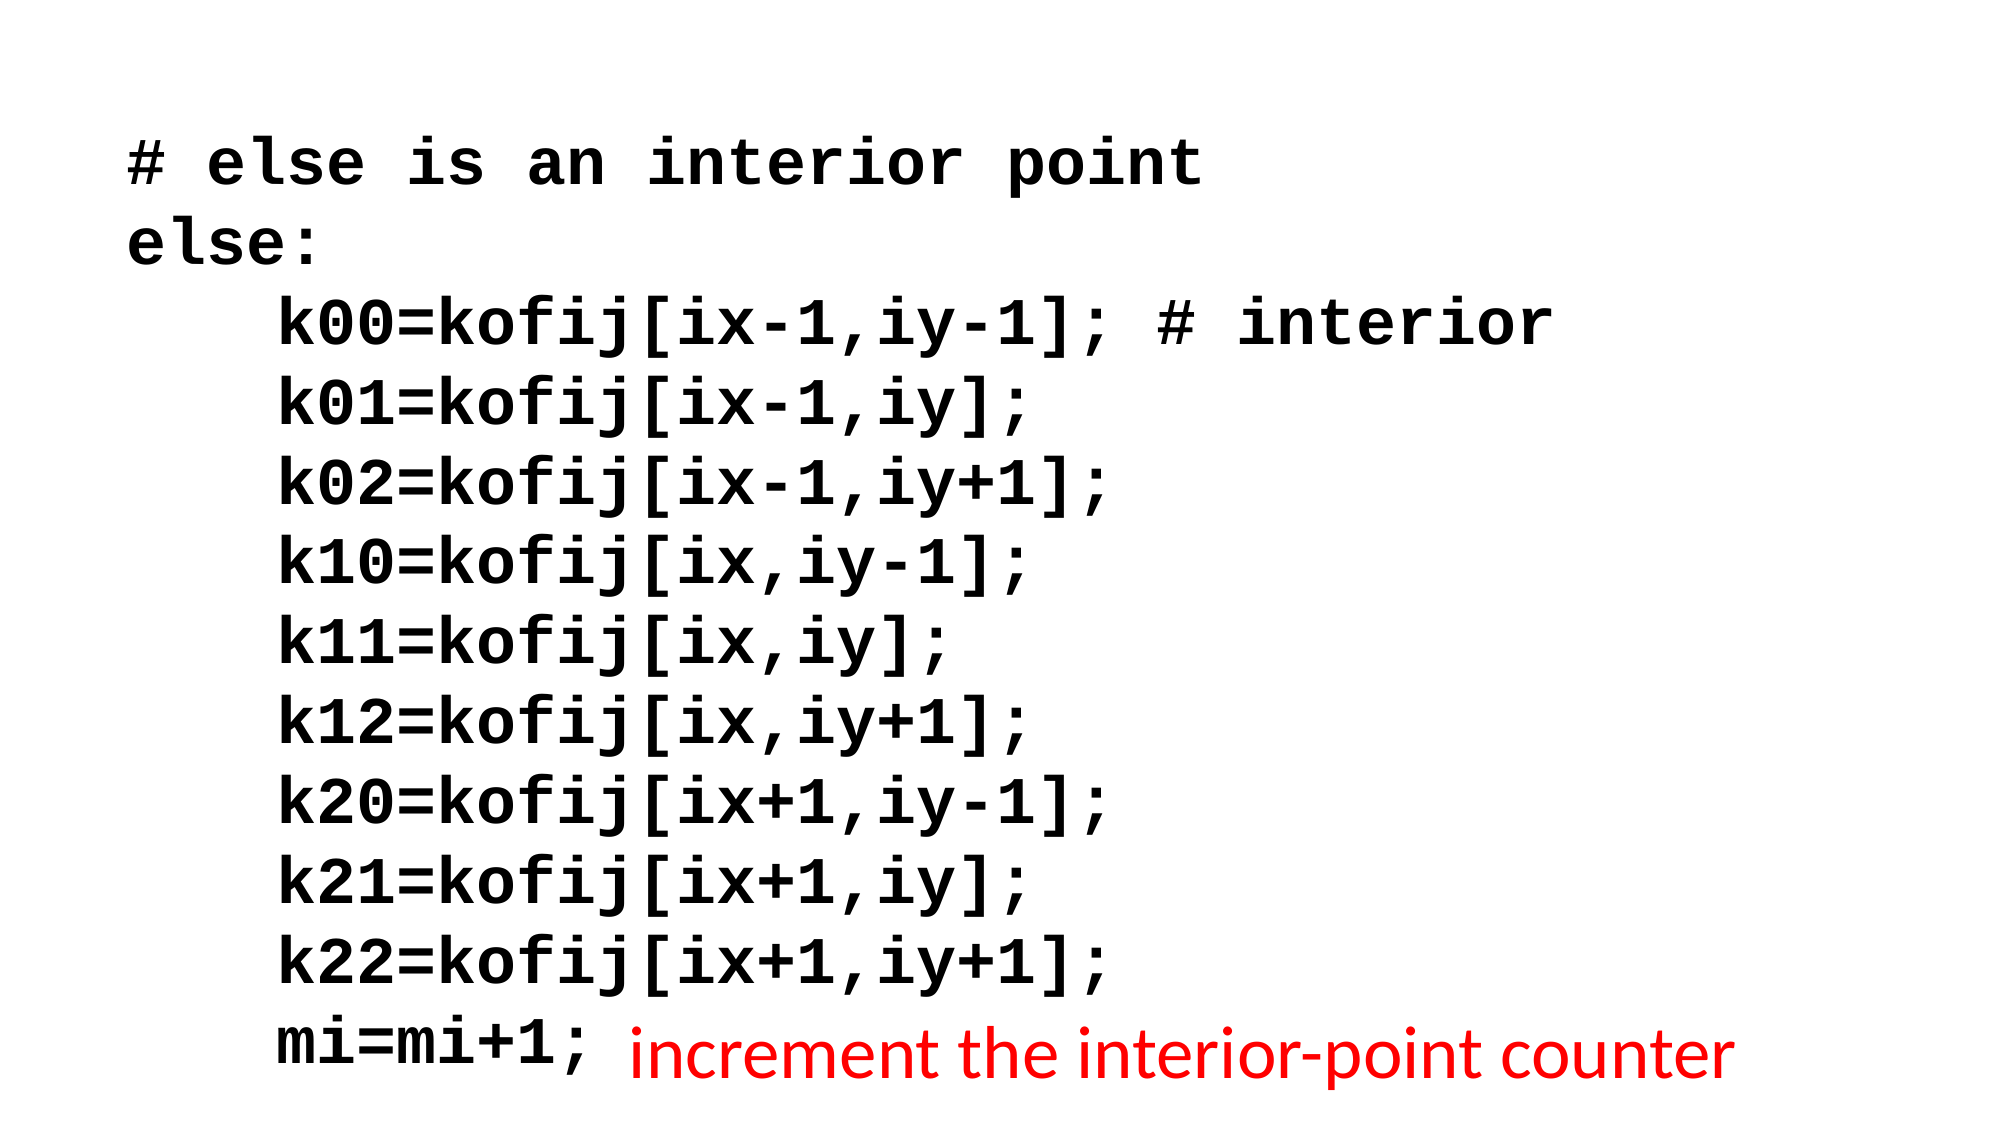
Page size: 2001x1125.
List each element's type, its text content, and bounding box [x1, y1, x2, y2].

text_box increment the interior-point counter [614, 996, 1902, 1102]
text_box # else is an interior point else: k00=kofij[ix-1,iy-1]; # interior k01=kofij[ix-1,iy]; k02=kofij[ix-1,iy+1]; k10=kofij[ix,iy-1]; k11=kofij[ix,iy]; k12=kofij[ix,iy+1]; k20=kofij[ix+1,iy-1]; k21=kofij[ix+1,iy]; k22=kofij[ix+1,iy+1]; mi=mi+1; [111, 110, 1941, 1085]
